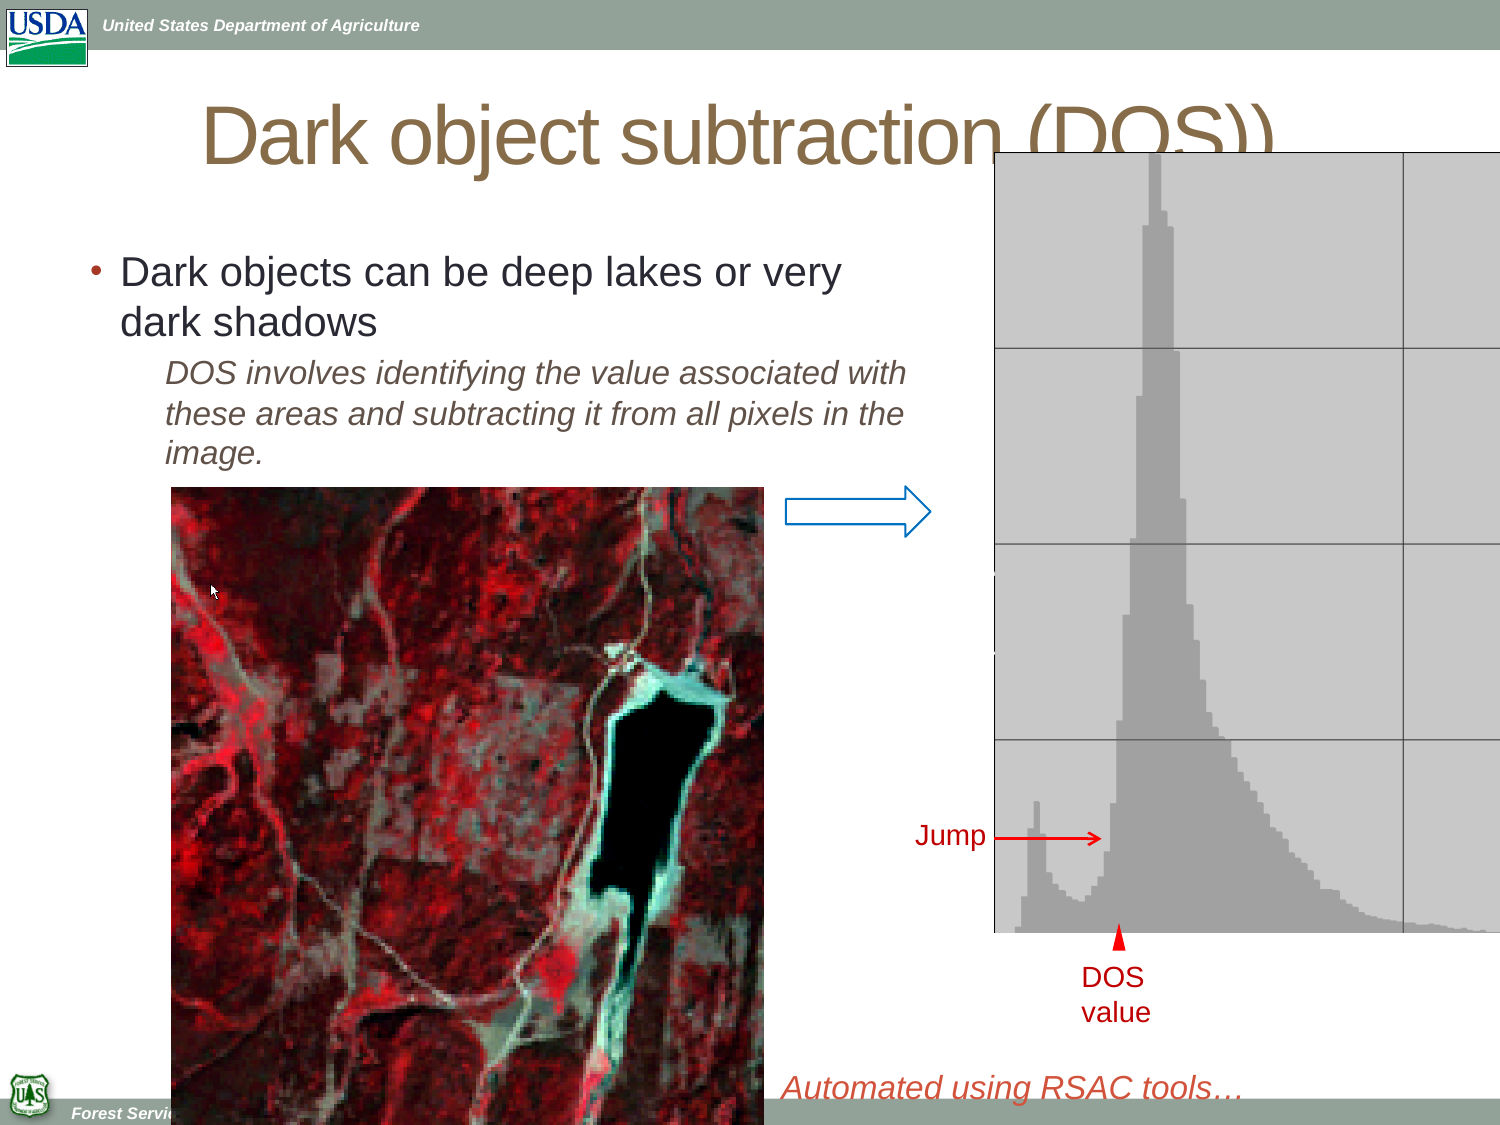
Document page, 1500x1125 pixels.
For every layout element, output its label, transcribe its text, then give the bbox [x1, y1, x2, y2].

list Dark objects can be deep lakes or very dark shadows DOS involves identifying the value associated with these areas and subtracting it from all pixels in the image. [75, 237, 948, 1063]
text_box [785, 152, 1500, 979]
picture [6, 1071, 54, 1120]
title Dark object subtraction (DOS)) [75, 50, 1425, 213]
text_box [899, 808, 1172, 1037]
picture [7, 10, 87, 66]
picture [171, 486, 764, 1125]
text_box Automated using RSAC tools… [772, 1058, 1321, 1114]
